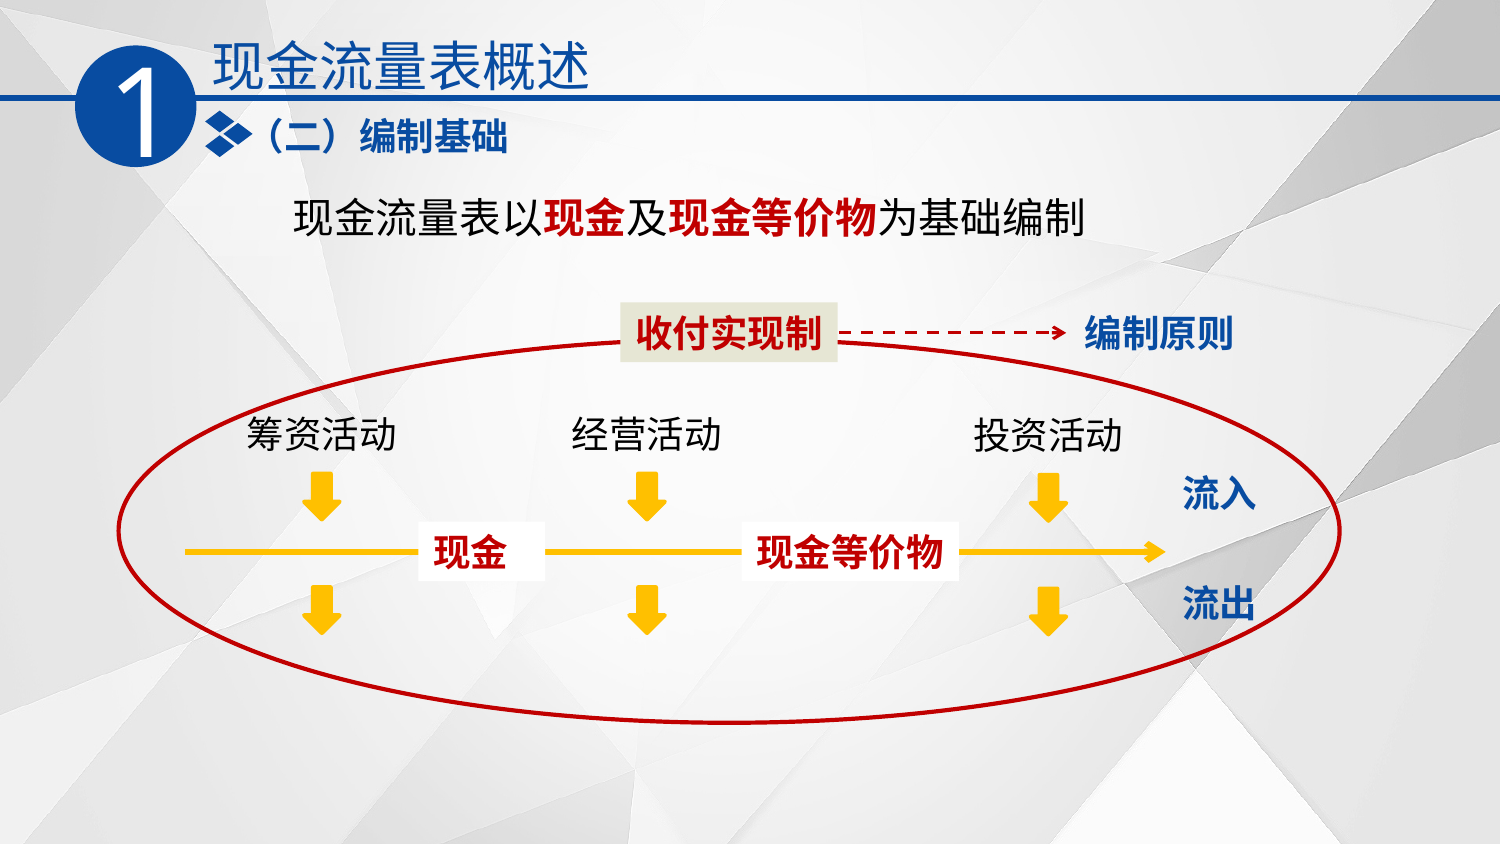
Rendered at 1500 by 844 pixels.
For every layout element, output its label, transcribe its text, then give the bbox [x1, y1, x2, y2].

text_box [205, 135, 235, 158]
text_box [75, 107, 84, 138]
text_box [116, 444, 180, 618]
text_box 收付实现制 [620, 302, 838, 363]
picture [0, 101, 1500, 844]
text_box [273, 340, 1185, 401]
text_box [228, 643, 1230, 725]
text_box 1 [84, 107, 203, 171]
text_box 编制原则 [1069, 302, 1250, 363]
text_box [185, 403, 1274, 635]
text_box （二）编制基础 [234, 107, 522, 164]
text_box [75, 74, 84, 97]
text_box [223, 122, 253, 145]
text_box 现金流量表以现金及现金等价物为基础编制 [277, 184, 1133, 250]
text_box 1 [84, 45, 203, 97]
picture [0, 0, 1500, 95]
text_box [205, 110, 235, 133]
text_box [1279, 445, 1342, 617]
text_box 现金流量表概述 [198, 37, 875, 92]
